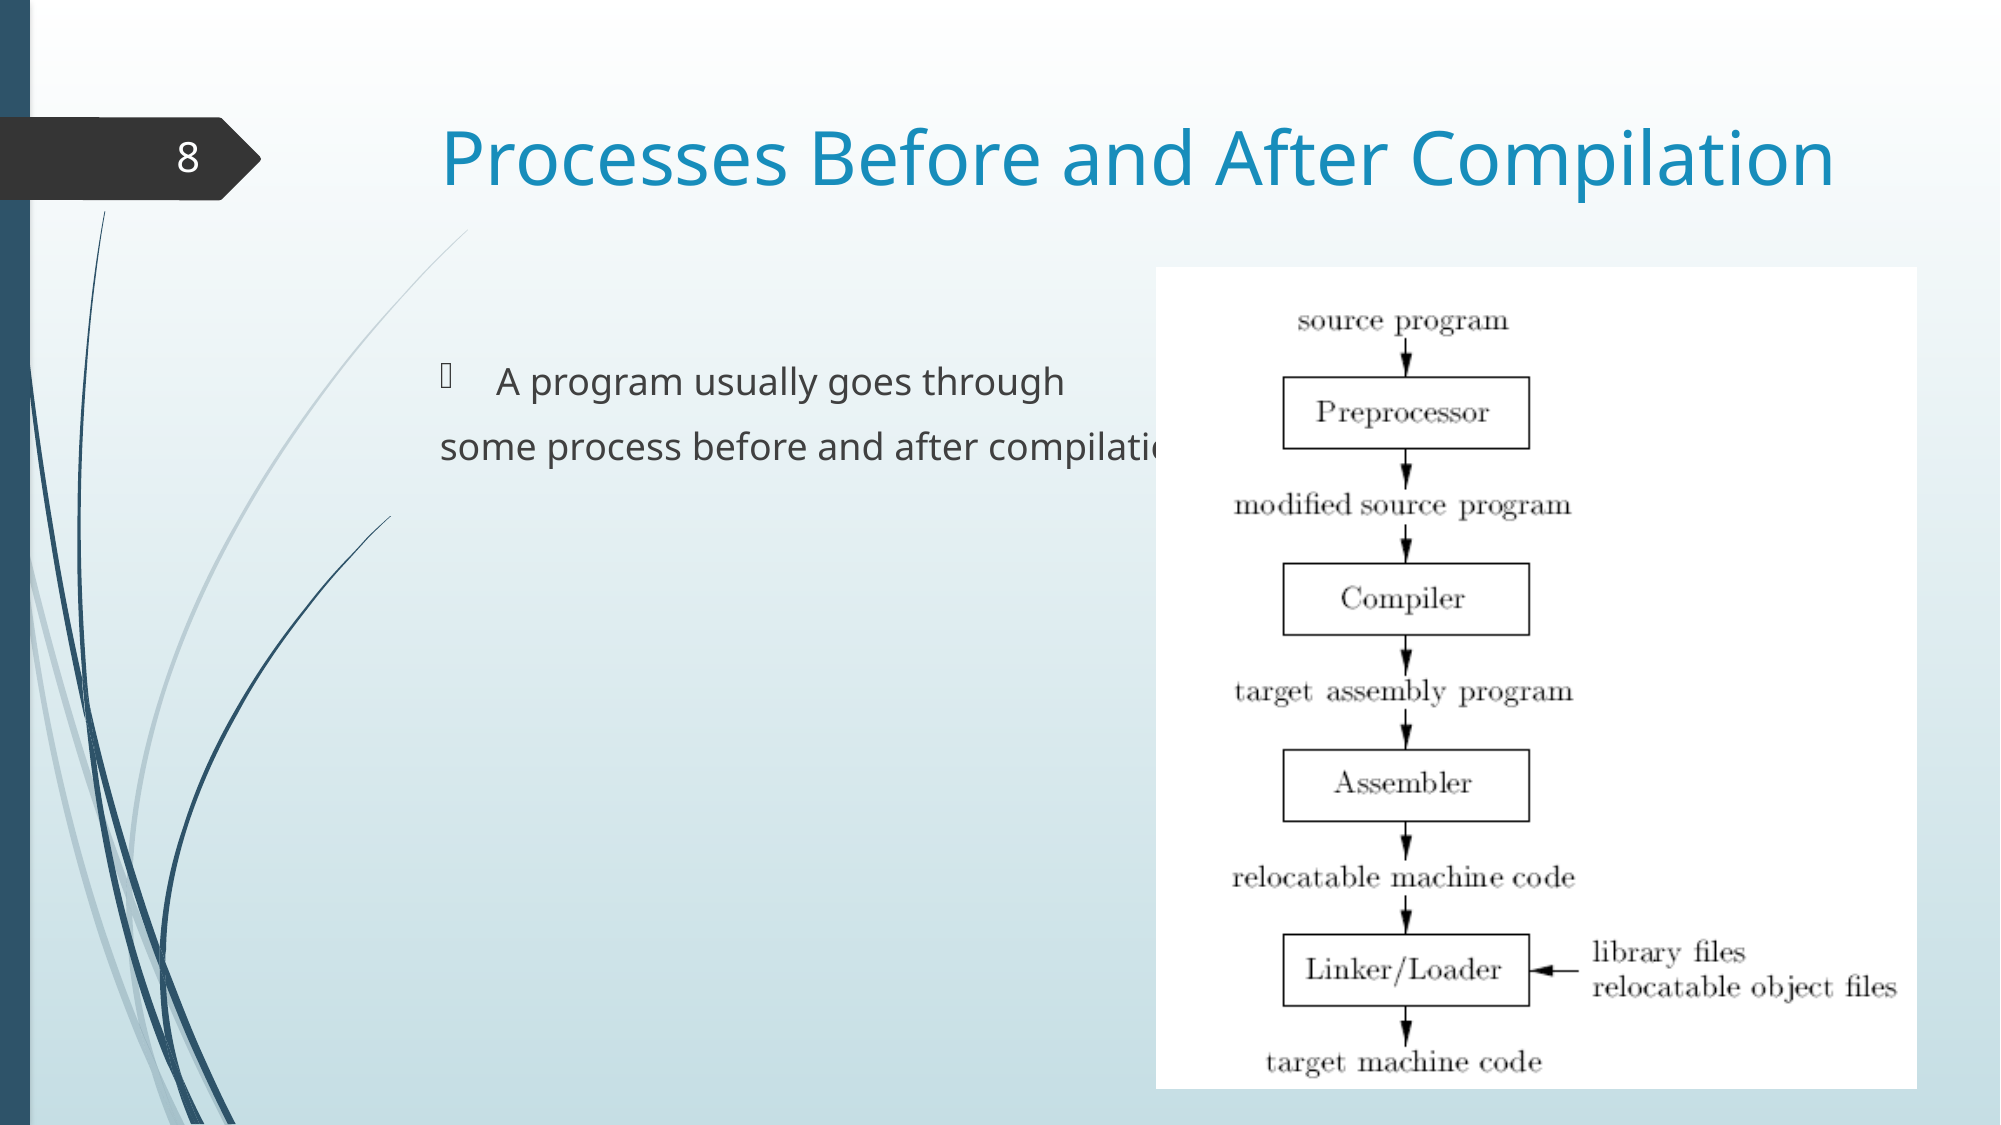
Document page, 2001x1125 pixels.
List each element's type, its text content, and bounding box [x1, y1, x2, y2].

list A program usually goes through some process before and after compilation [424, 350, 1150, 970]
title Processes Before and After Compilation [425, 102, 1888, 313]
picture [1155, 267, 1917, 1089]
slide_number 8 [87, 129, 216, 190]
